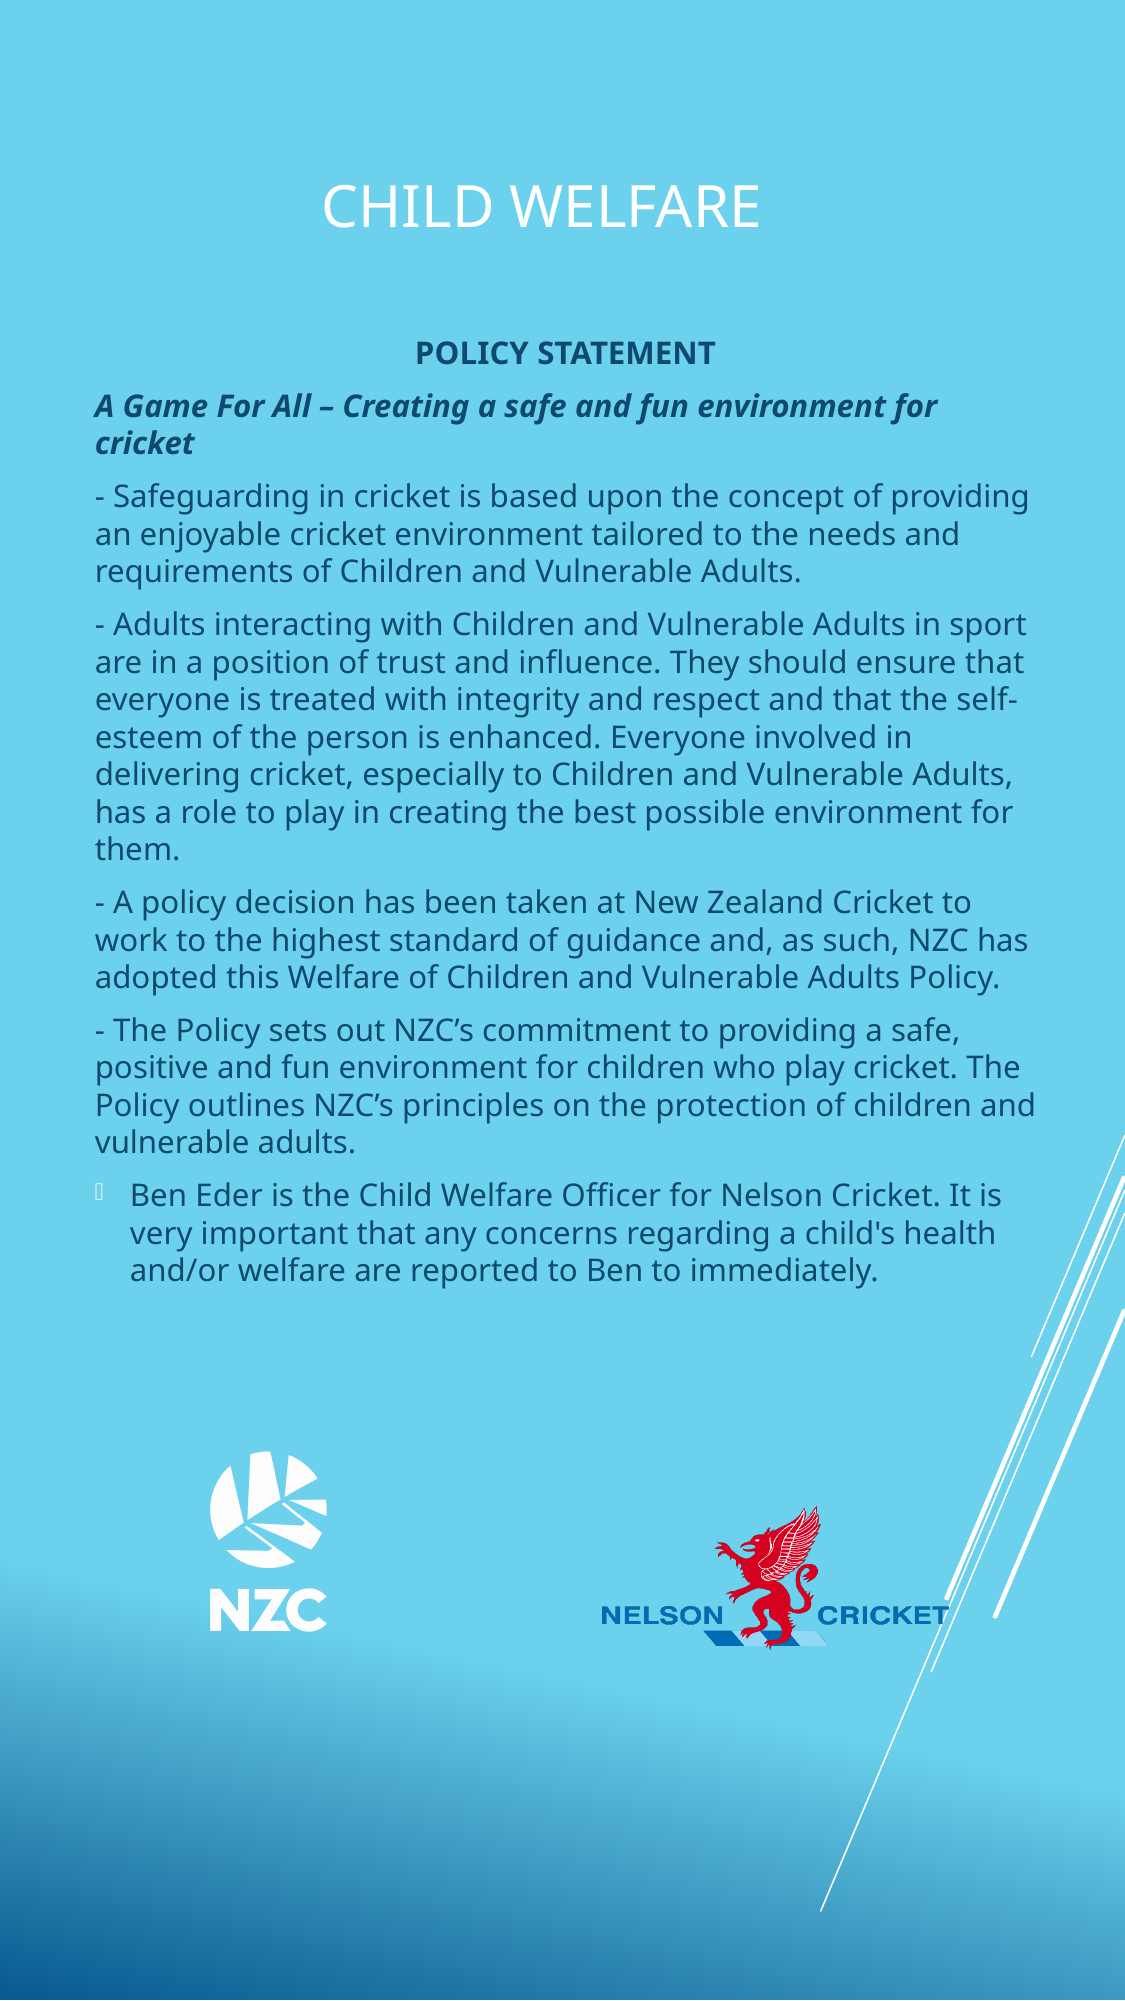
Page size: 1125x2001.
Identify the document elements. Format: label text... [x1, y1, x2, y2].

list POLICY STATEMENT A Game For All – Creating a safe and fun environment for cricket - Safeguarding in cricket is based upon the concept of providing an enjoyable cricket environment tailored to the needs and requirements of Children and Vulnerable Adults. - Adults interacting with Children and Vulnerable Adults in sport are in a position of trust and influence. They should ensure that everyone is treated with integrity and respect and that the self-esteem of the person is enhanced. Everyone involved in delivering cricket, especially to Children and Vulnerable Adults, has a role to play in creating the best possible environment for them. - A policy decision has been taken at New Zealand Cricket to work to the highest standard of guidance and, as such, NZC has adopted this Welfare of Children and Vulnerable Adults Policy. - The Policy sets out NZC’s commitment to providing a safe, positive and fun environment for children who play cricket. The Policy outlines NZC’s principles on the protection of children and vulnerable adults. Ben Eder is the Child Welfare Officer for Nelson Cricket. It is very important that any concerns regarding a child's health and/or welfare are reported to Ben to immediately. [79, 0, 1060, 1699]
picture [151, 1393, 385, 1690]
picture [602, 1505, 949, 1651]
